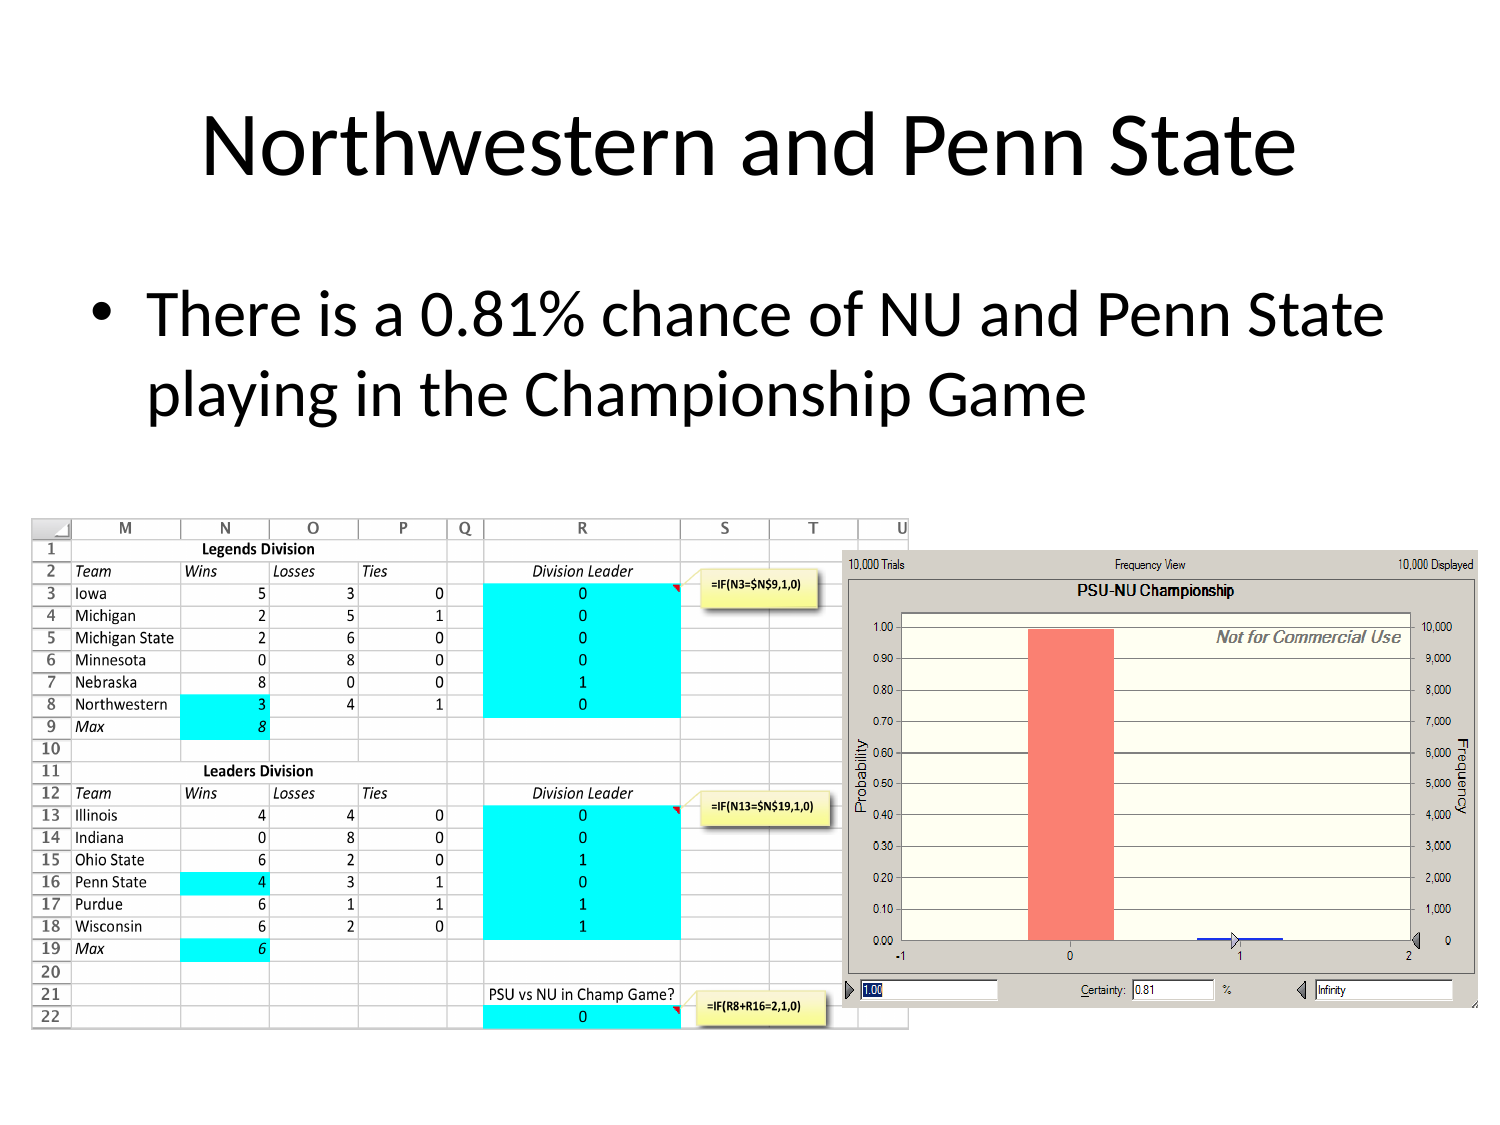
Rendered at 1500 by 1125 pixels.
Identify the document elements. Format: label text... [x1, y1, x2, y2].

picture [30, 518, 1478, 1031]
list There is a 0.81% chance of NU and Penn State playing in the Championship Game [75, 262, 1425, 549]
title Northwestern and Penn State [75, 45, 1425, 233]
